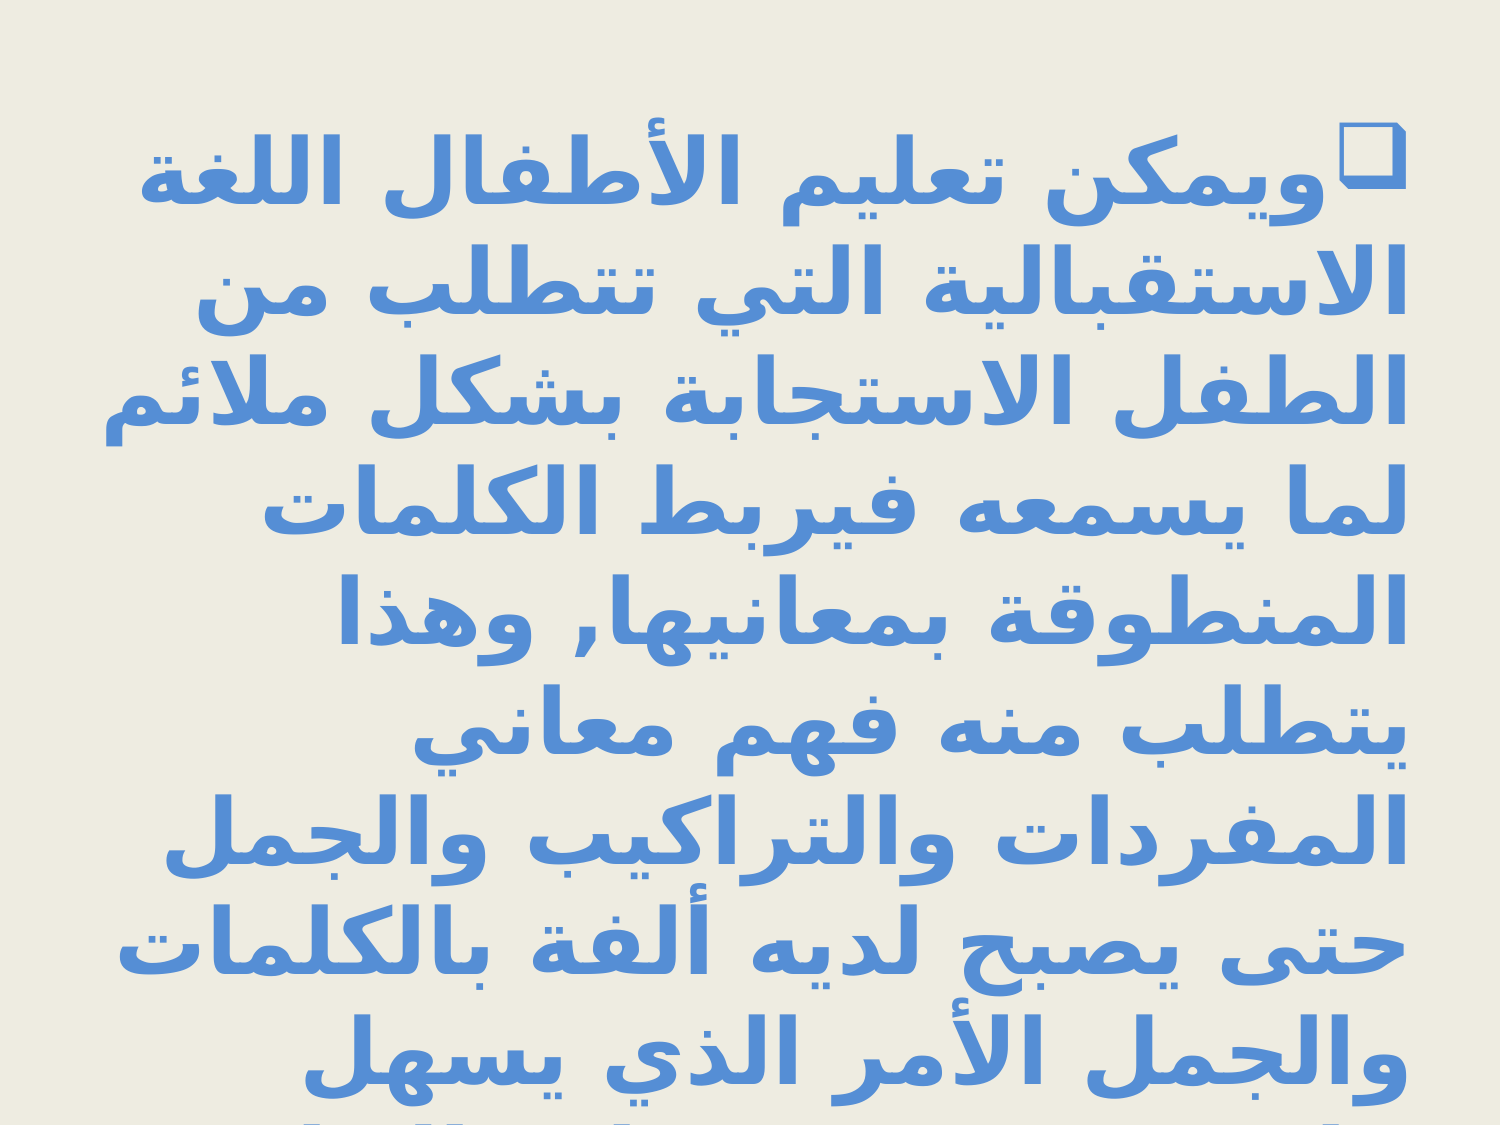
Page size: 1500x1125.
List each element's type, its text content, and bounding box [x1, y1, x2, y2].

subtitle ويمكن تعليم الأطفال اللغة الاستقبالية التي تتطلب من الطفل الاستجابة بشكل ملائم لما يسمعه فيربط الكلمات المنطوقة بمعانيها, وهذا يتطلب منه فهم معاني المفردات والتراكيب والجمل حتى يصبح لديه ألفة بالكلمات والجمل الأمر الذي يسهل عليه مهمة فهم ما يقال له, إن هذا الأمر يستدعي من المدرس تعليم الأطفال أكبر قدر ممكن من المفاهيم والمفردات لأننا في مثل هذه الحالة نعلمه لغة شفهية. [82, 105, 1430, 1055]
